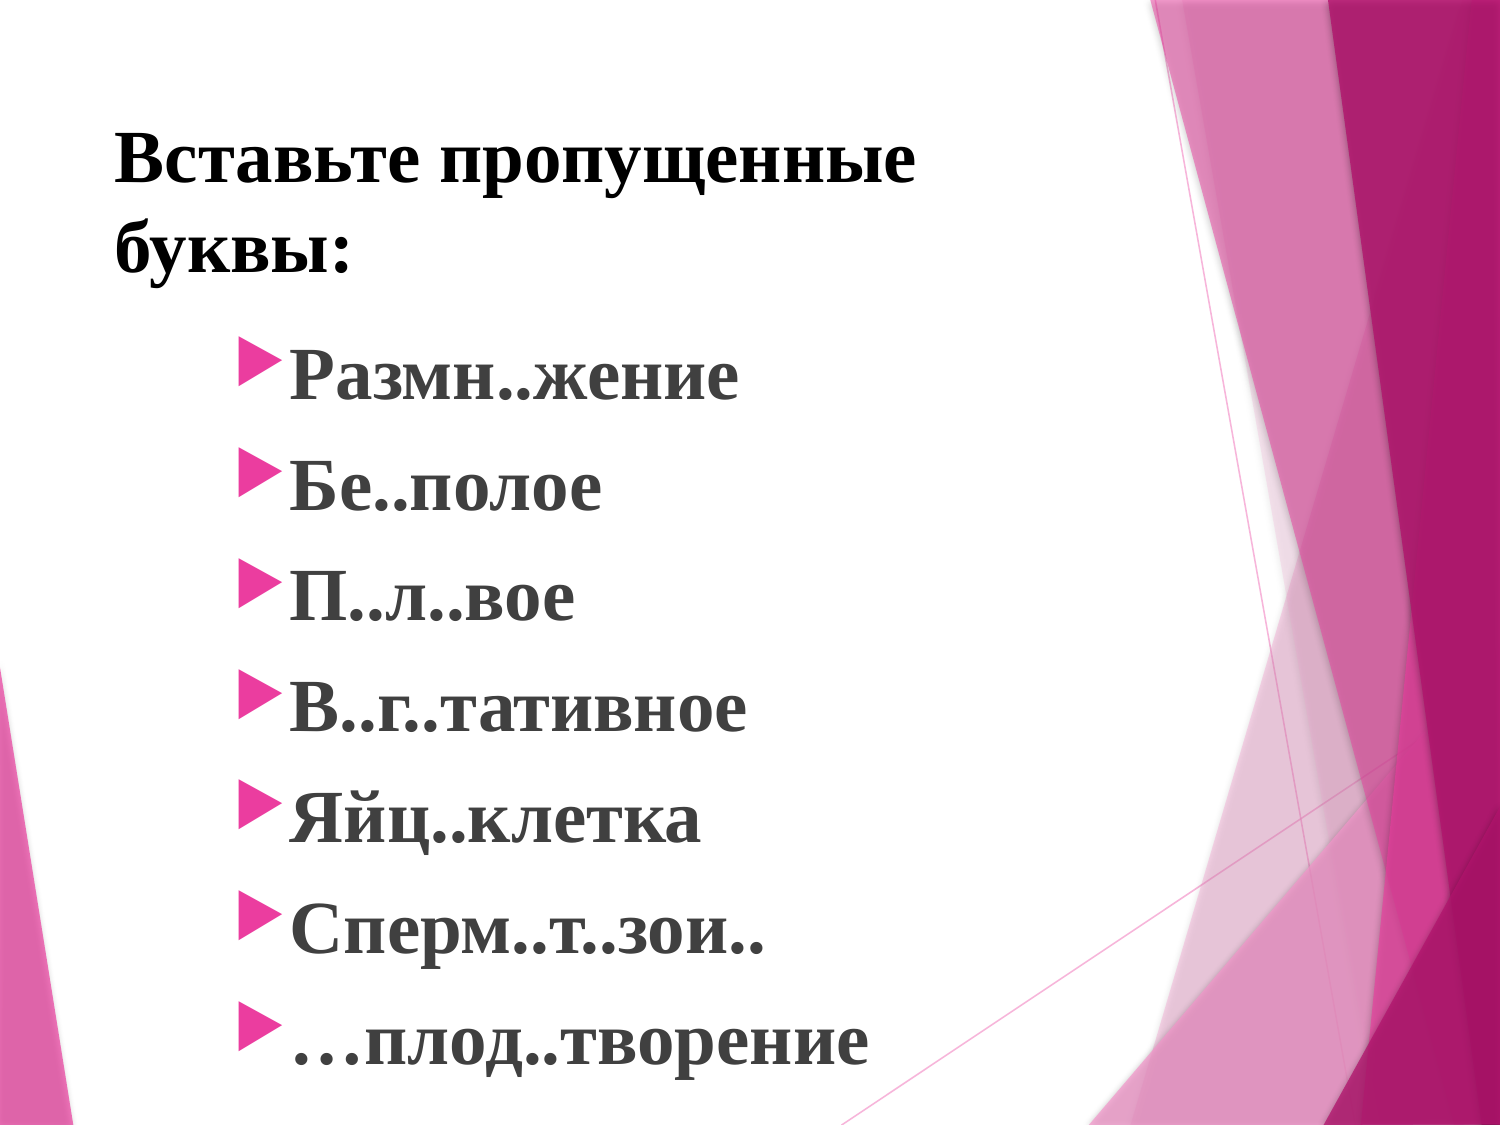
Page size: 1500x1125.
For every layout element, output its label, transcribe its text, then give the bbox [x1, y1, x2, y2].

title Вставьте пропущенные буквы: [99, 99, 1142, 317]
list Размн..жение Бе..полое П..л..вое В..г..тативное Яйц..клетка Сперм..т..зои.. …плод..творение [218, 316, 1425, 1035]
